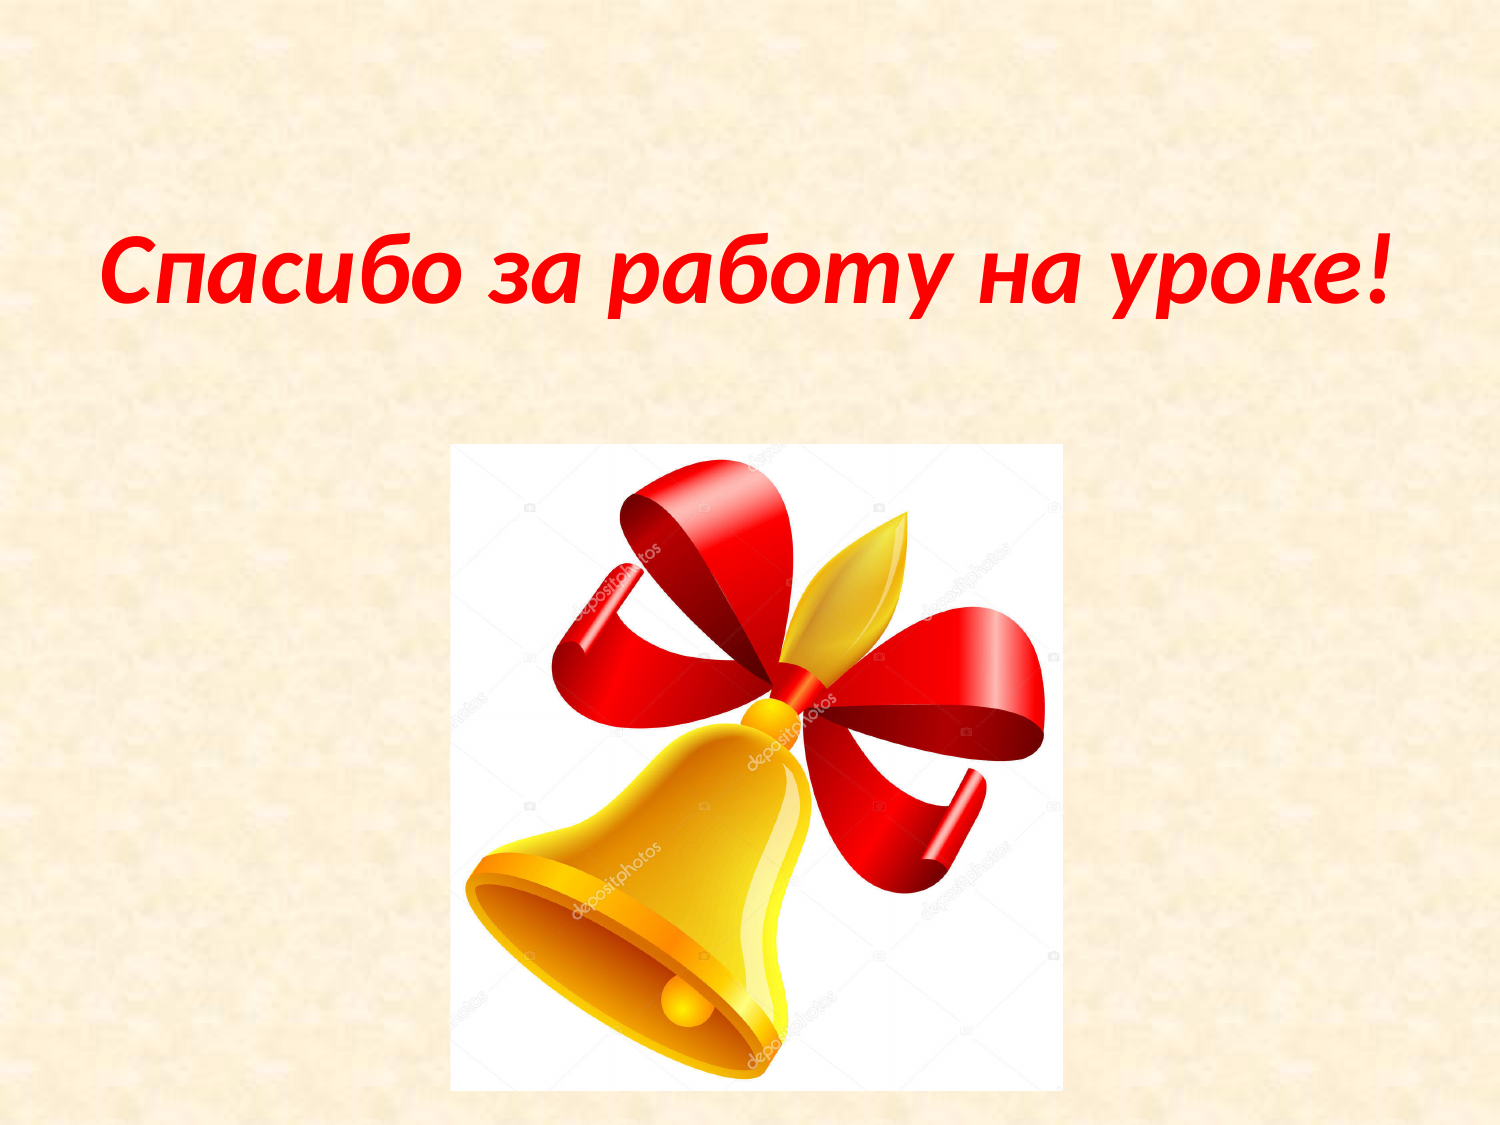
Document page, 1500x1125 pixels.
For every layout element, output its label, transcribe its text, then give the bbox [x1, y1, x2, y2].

list Спасибо за работу на уроке! [64, 0, 1415, 386]
picture [0, 0, 1500, 1125]
